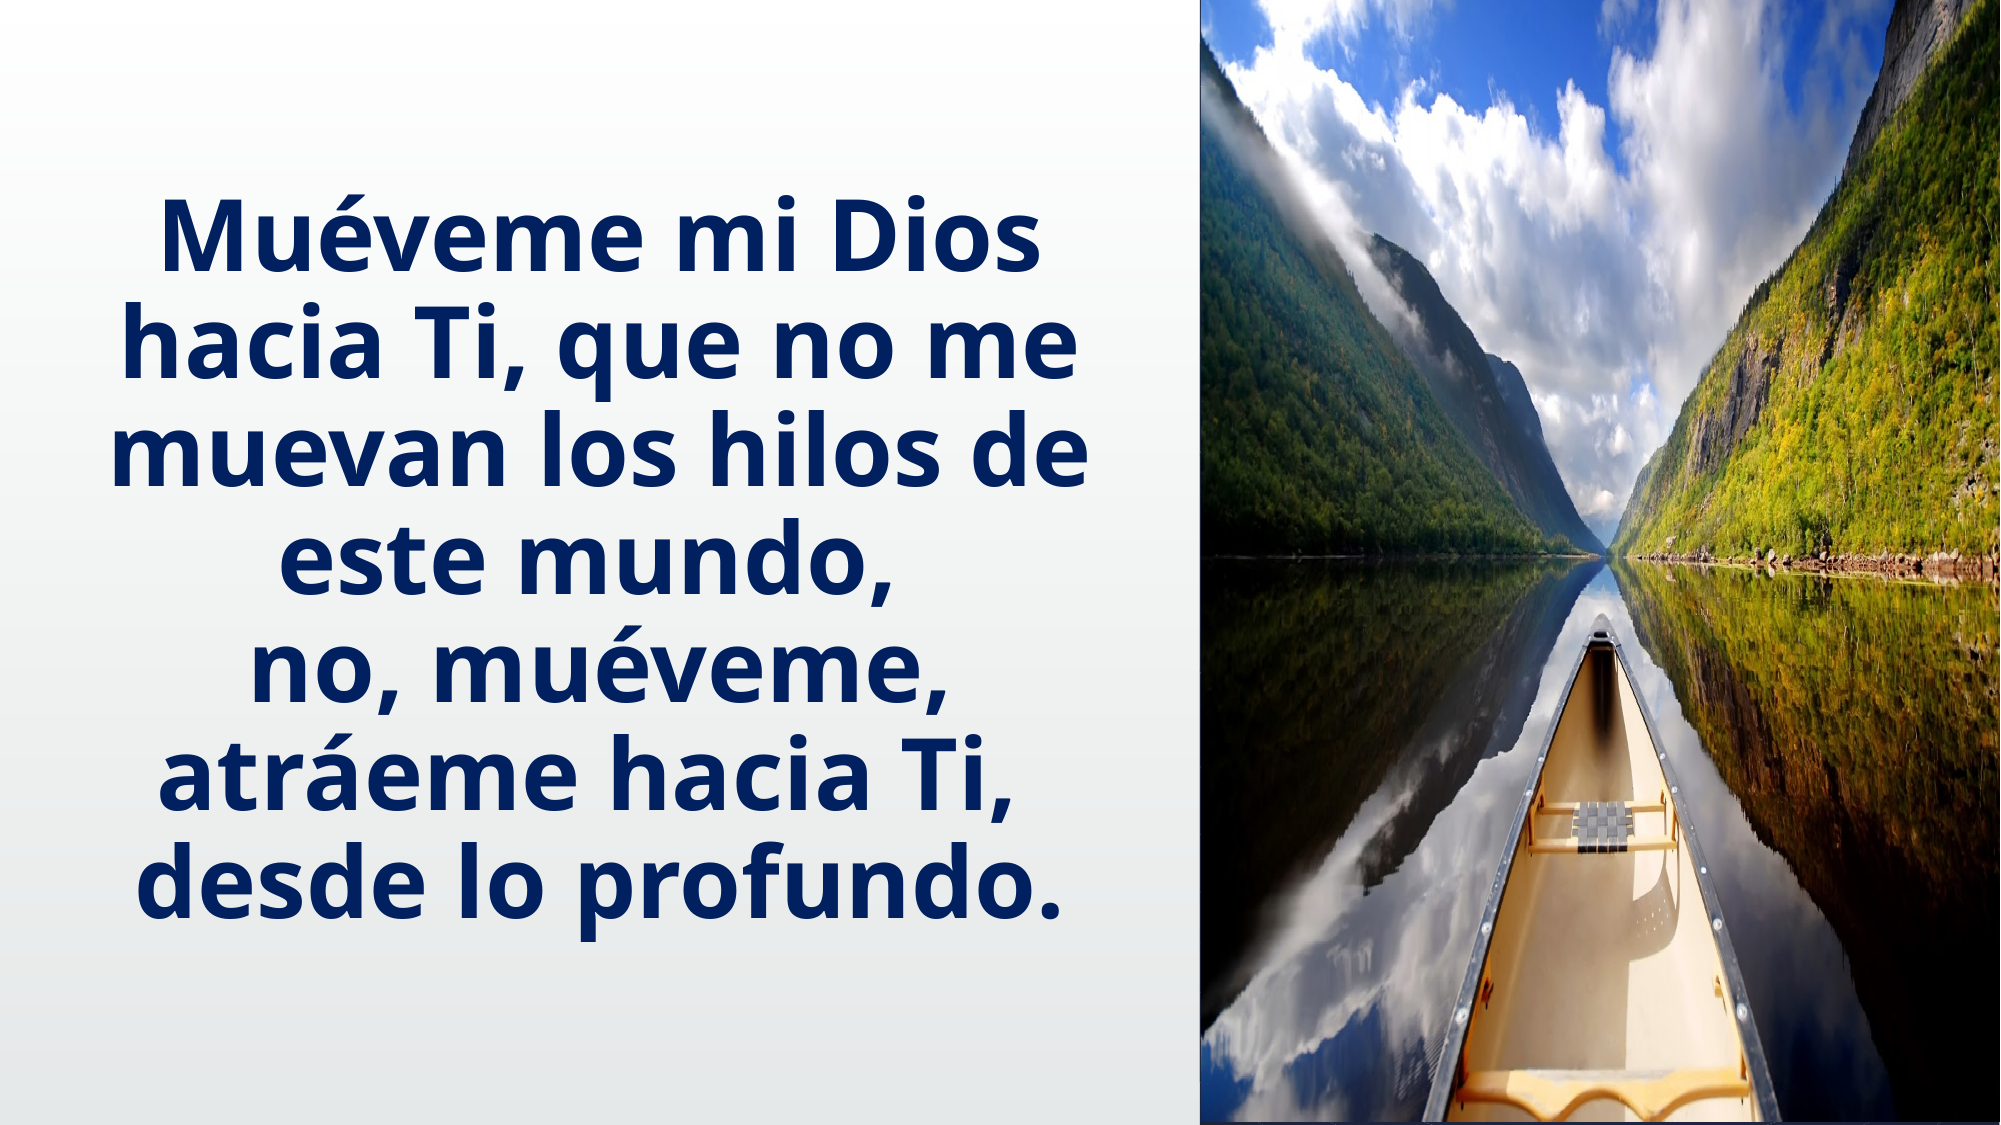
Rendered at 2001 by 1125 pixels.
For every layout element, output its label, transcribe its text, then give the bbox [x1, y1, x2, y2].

title Muéveme mi Dios hacia Ti, que no me muevan los hilos de este mundo, no, muéveme, atráeme hacia Ti, desde lo profundo. [0, 0, 1201, 1125]
picture [1200, 0, 2000, 1122]
